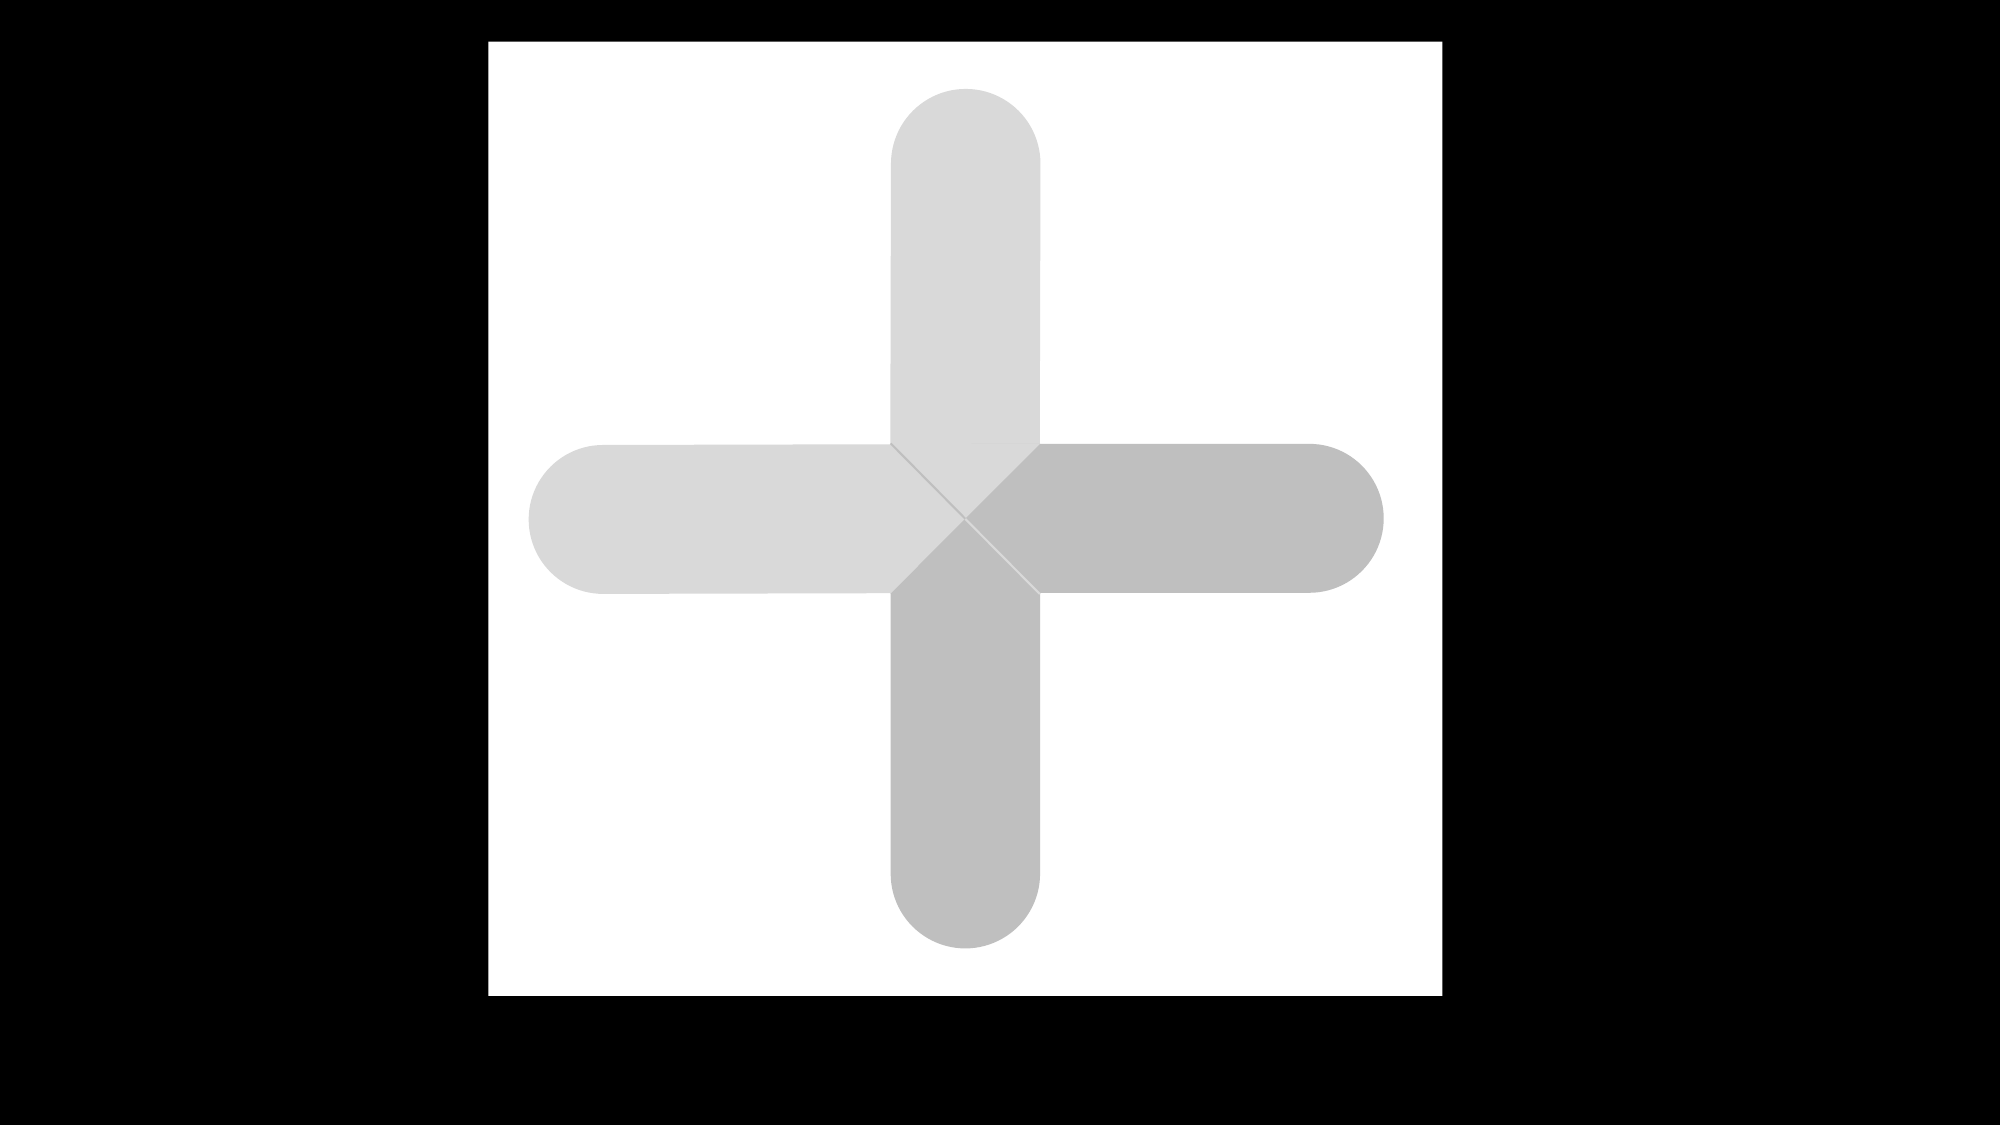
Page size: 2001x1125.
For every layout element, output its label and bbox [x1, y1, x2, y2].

text_box [1041, 443, 1384, 594]
text_box [528, 443, 890, 594]
text_box [487, 41, 1443, 997]
text_box [890, 88, 1041, 443]
text_box [890, 443, 1041, 595]
text_box [890, 595, 1041, 949]
